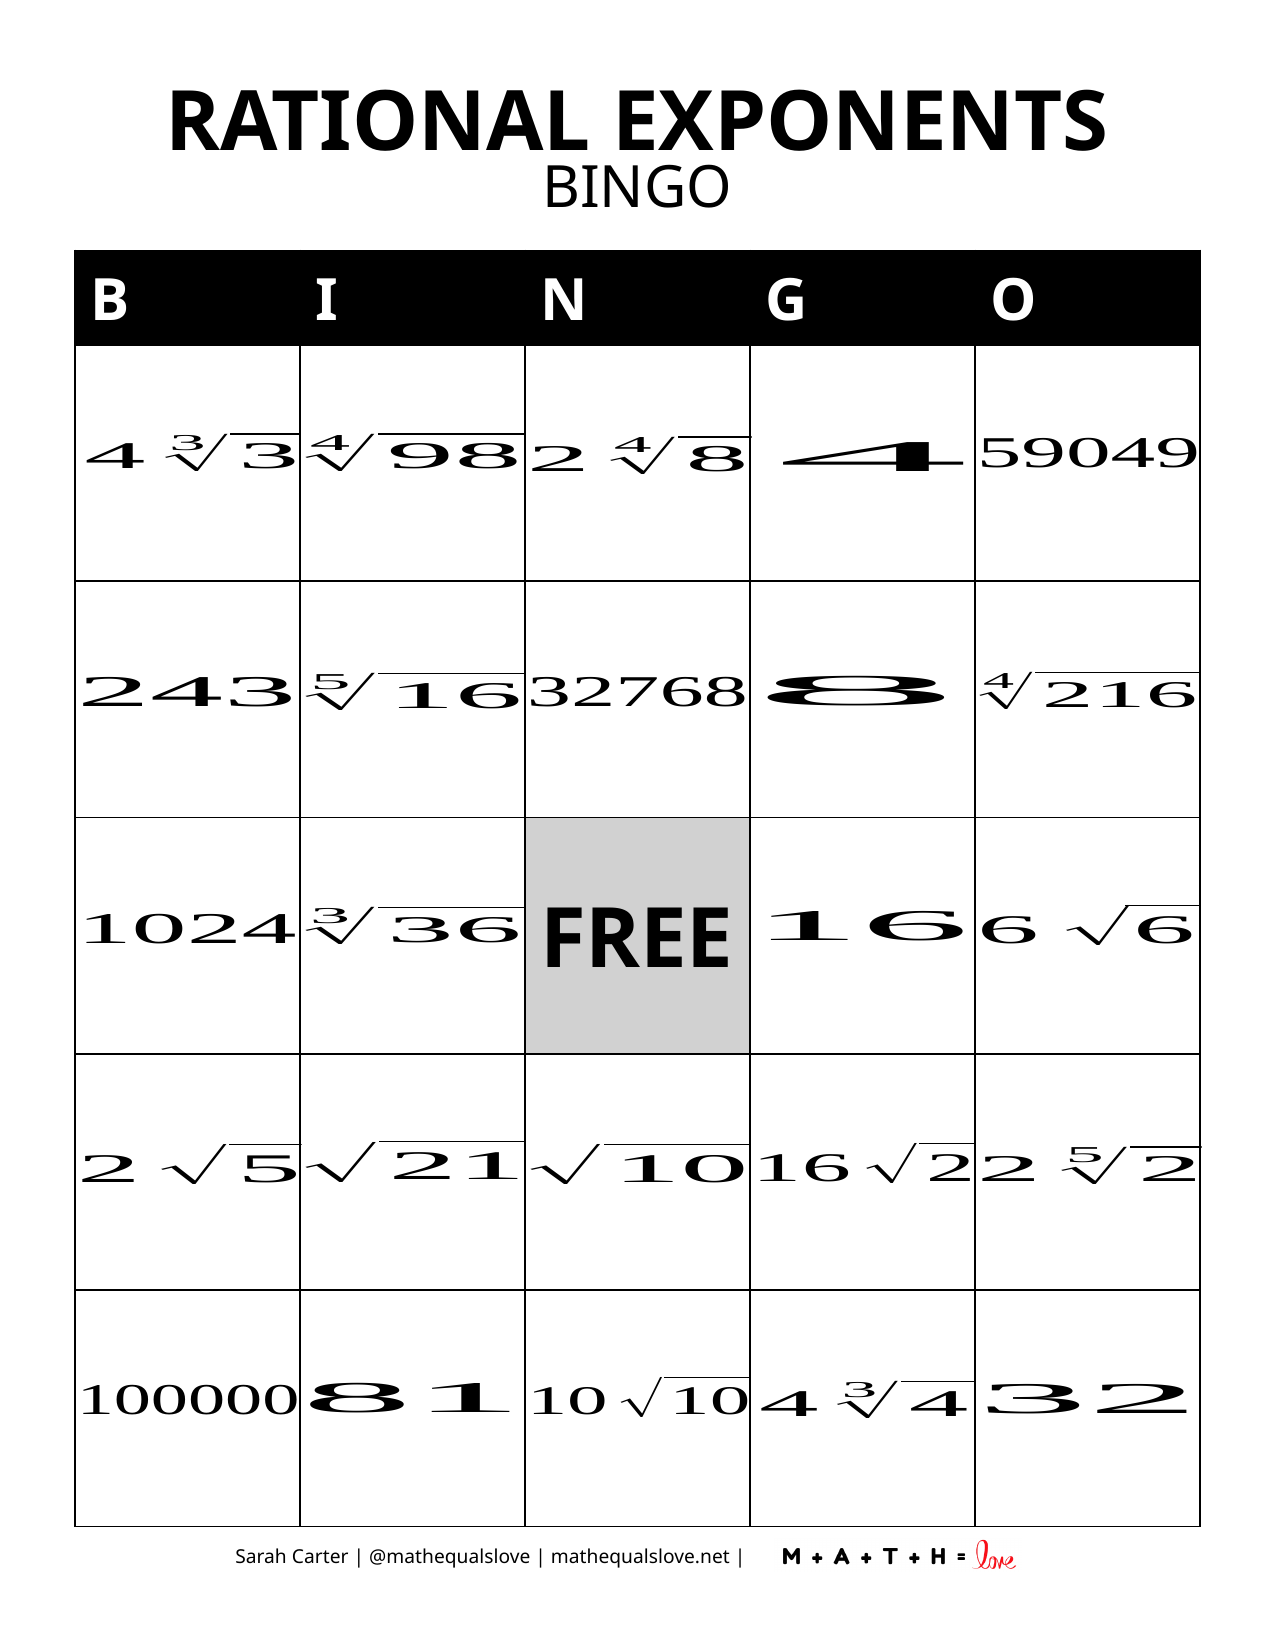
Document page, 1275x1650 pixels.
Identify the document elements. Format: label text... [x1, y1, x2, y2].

table_cell [751, 582, 974, 817]
table_header O [976, 251, 1199, 344]
table_cell [301, 346, 524, 580]
table_cell [526, 1055, 749, 1289]
table_header I [301, 251, 524, 344]
table_cell [976, 346, 1199, 580]
table_cell [76, 1291, 299, 1526]
table_cell [526, 346, 749, 580]
table_header N [526, 251, 749, 344]
table_cell [76, 1055, 299, 1289]
table_cell [526, 582, 749, 817]
table_cell [976, 582, 1199, 817]
table_cell [976, 1055, 1199, 1289]
text_box RATIONAL EXPONENTS [74, 59, 1200, 175]
table_cell [976, 1291, 1199, 1526]
table_cell [301, 582, 524, 817]
table_cell [301, 1291, 524, 1526]
table_header G [751, 251, 974, 344]
table_cell [751, 1055, 974, 1289]
table_cell [301, 1055, 524, 1289]
table_cell [301, 818, 524, 1053]
table_cell [751, 346, 974, 580]
table_cell [751, 1291, 974, 1526]
table_header B [76, 251, 299, 344]
table_cell [751, 818, 974, 1053]
table_cell [526, 1291, 749, 1526]
table_cell [76, 346, 299, 580]
table_cell FREE [526, 818, 749, 1053]
table_cell [76, 582, 299, 817]
table_cell [976, 818, 1199, 1053]
table_cell [76, 818, 299, 1053]
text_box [220, 1535, 1055, 1576]
text_box BINGO [74, 175, 1200, 226]
